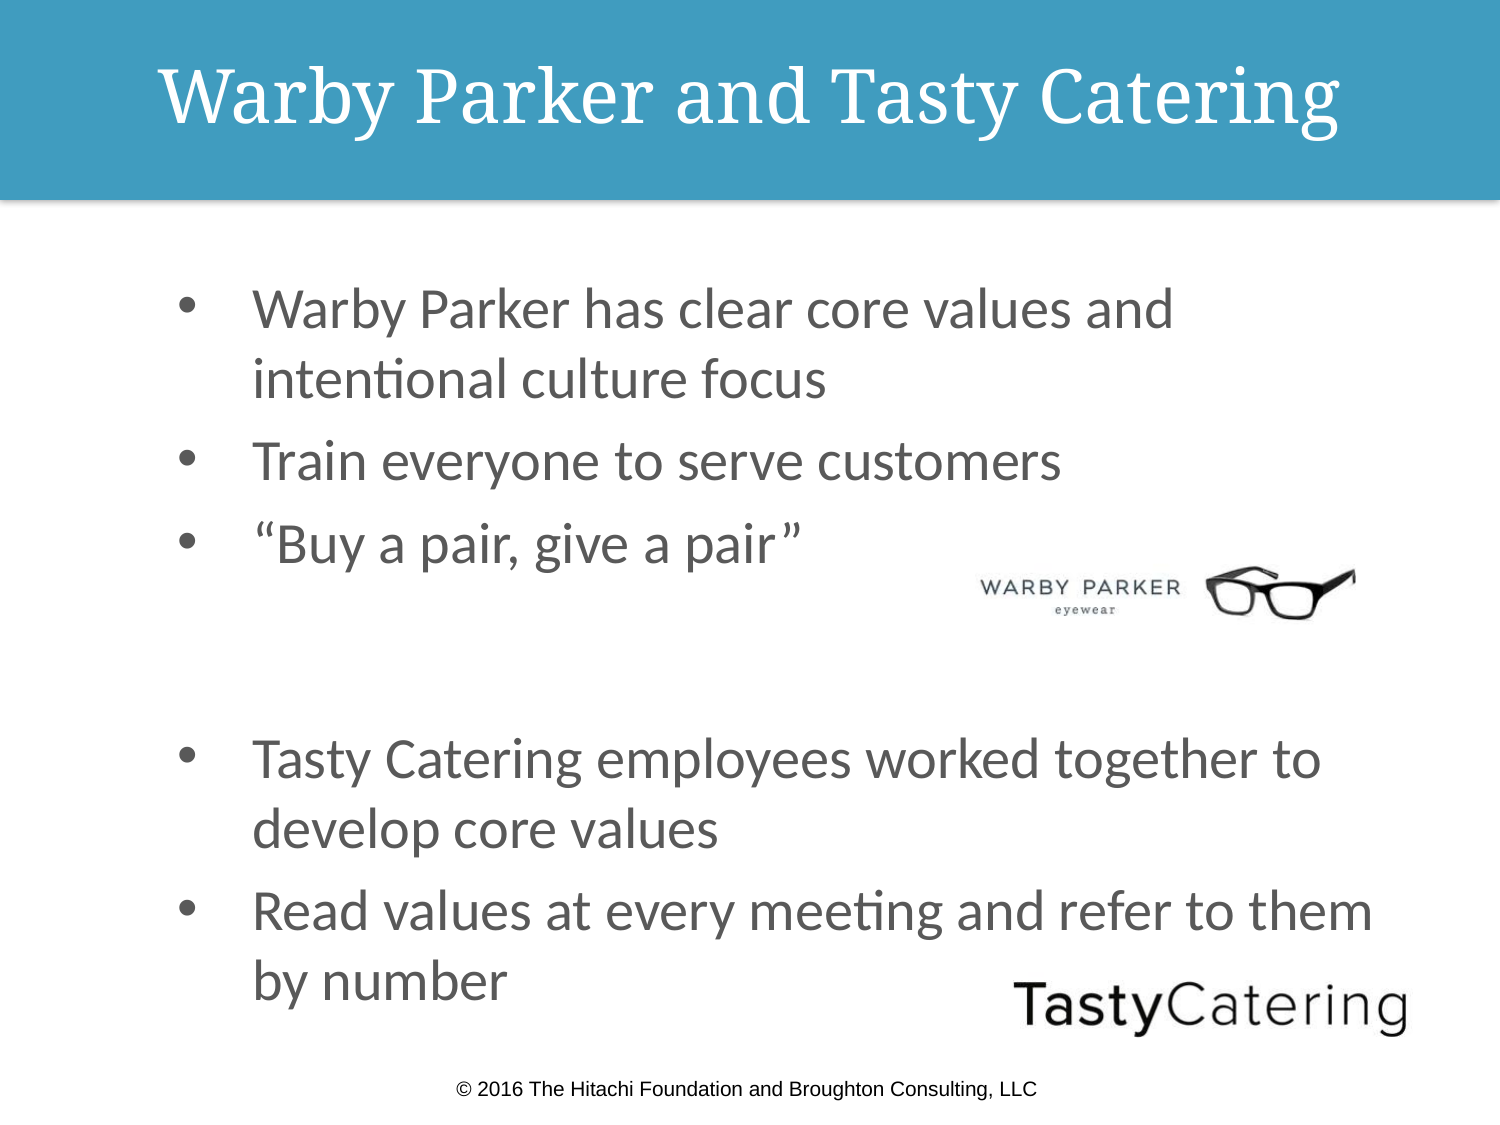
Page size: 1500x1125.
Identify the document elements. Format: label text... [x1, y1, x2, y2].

picture [949, 530, 1376, 664]
picture [1012, 972, 1413, 1038]
text_box Warby Parker has clear core values and intentional culture focus Train everyone to serve customers “Buy a pair, give a pair” [87, 262, 1413, 583]
title Warby Parker and Tasty Catering [112, 24, 1388, 163]
footer © 2016 The Hitachi Foundation and Broughton Consulting, LLC [399, 1067, 1100, 1100]
text_box Tasty Catering employees worked together to develop core values Read values at every meeting and refer to them by number [87, 712, 1413, 1020]
